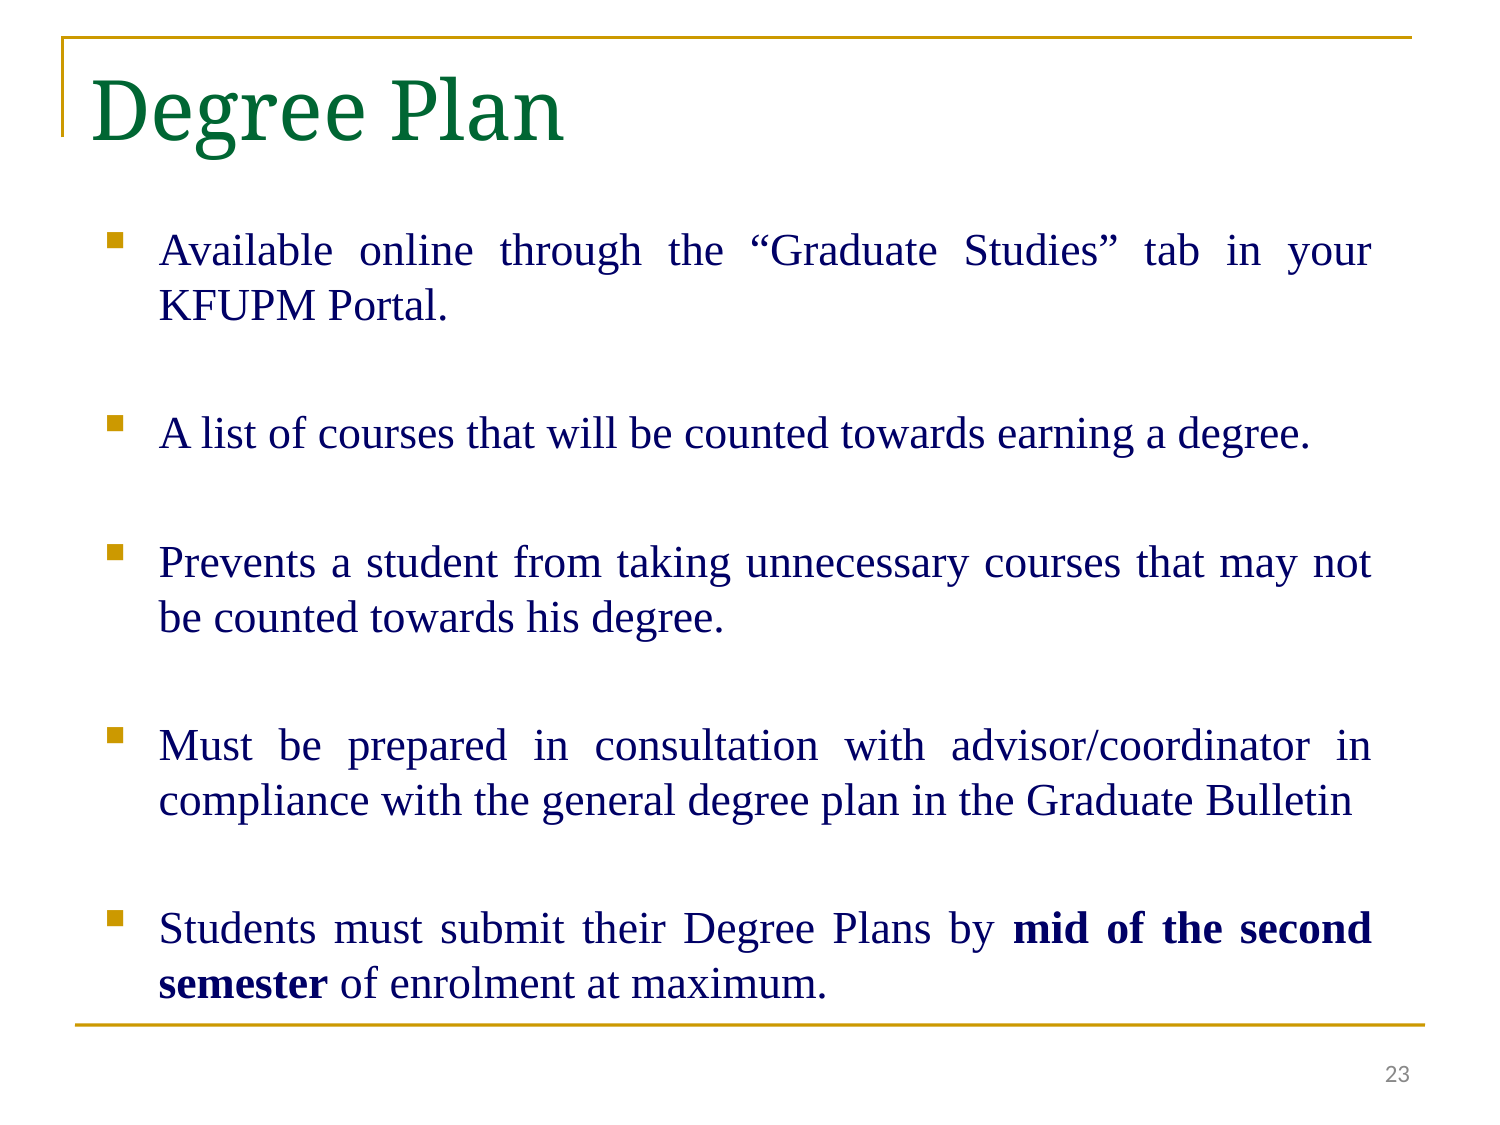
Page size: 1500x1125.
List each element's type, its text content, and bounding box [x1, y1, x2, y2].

text_box 23 [1074, 1042, 1425, 1103]
text_box Available online through the “Graduate Studies” tab in your KFUPM Portal. A list of courses that will be counted towards earning a degree. Prevents a student from taking unnecessary courses that may not be counted towards his degree. Must be prepared in consultation with advisor/coordinator in compliance with the general degree plan in the Graduate Bulletin Students must submit their Degree Plans by mid of the second semester of enrolment at maximum. [87, 212, 1388, 1050]
text_box Degree Plan [75, 49, 1463, 188]
